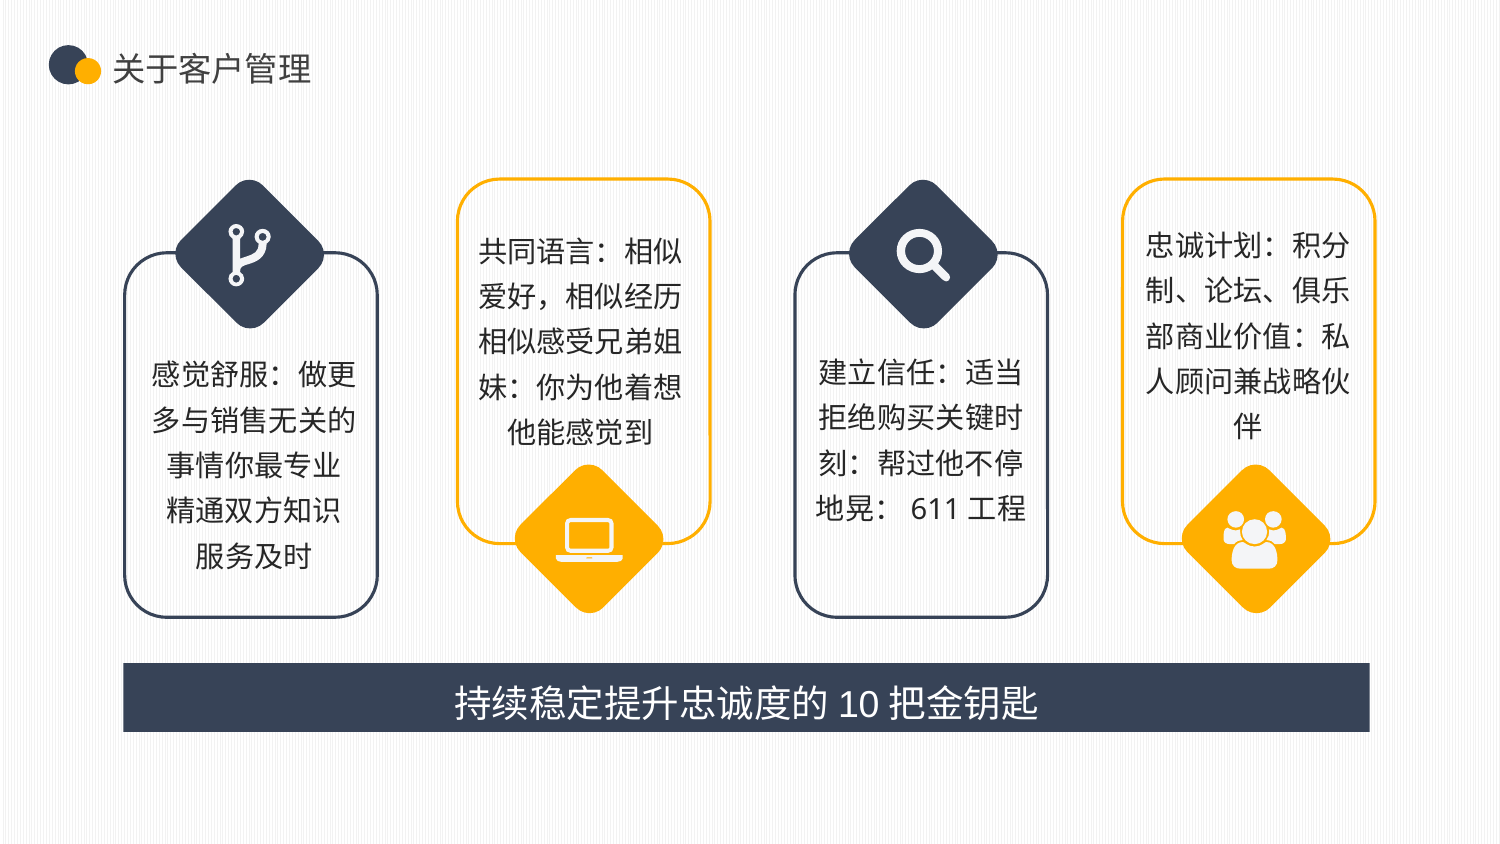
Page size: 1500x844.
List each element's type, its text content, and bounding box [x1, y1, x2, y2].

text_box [794, 195, 1048, 618]
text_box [457, 178, 711, 598]
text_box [124, 195, 378, 618]
text_box 持续稳定提升忠诚度的10把金钥匙 [123, 663, 1370, 732]
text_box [1122, 178, 1376, 598]
